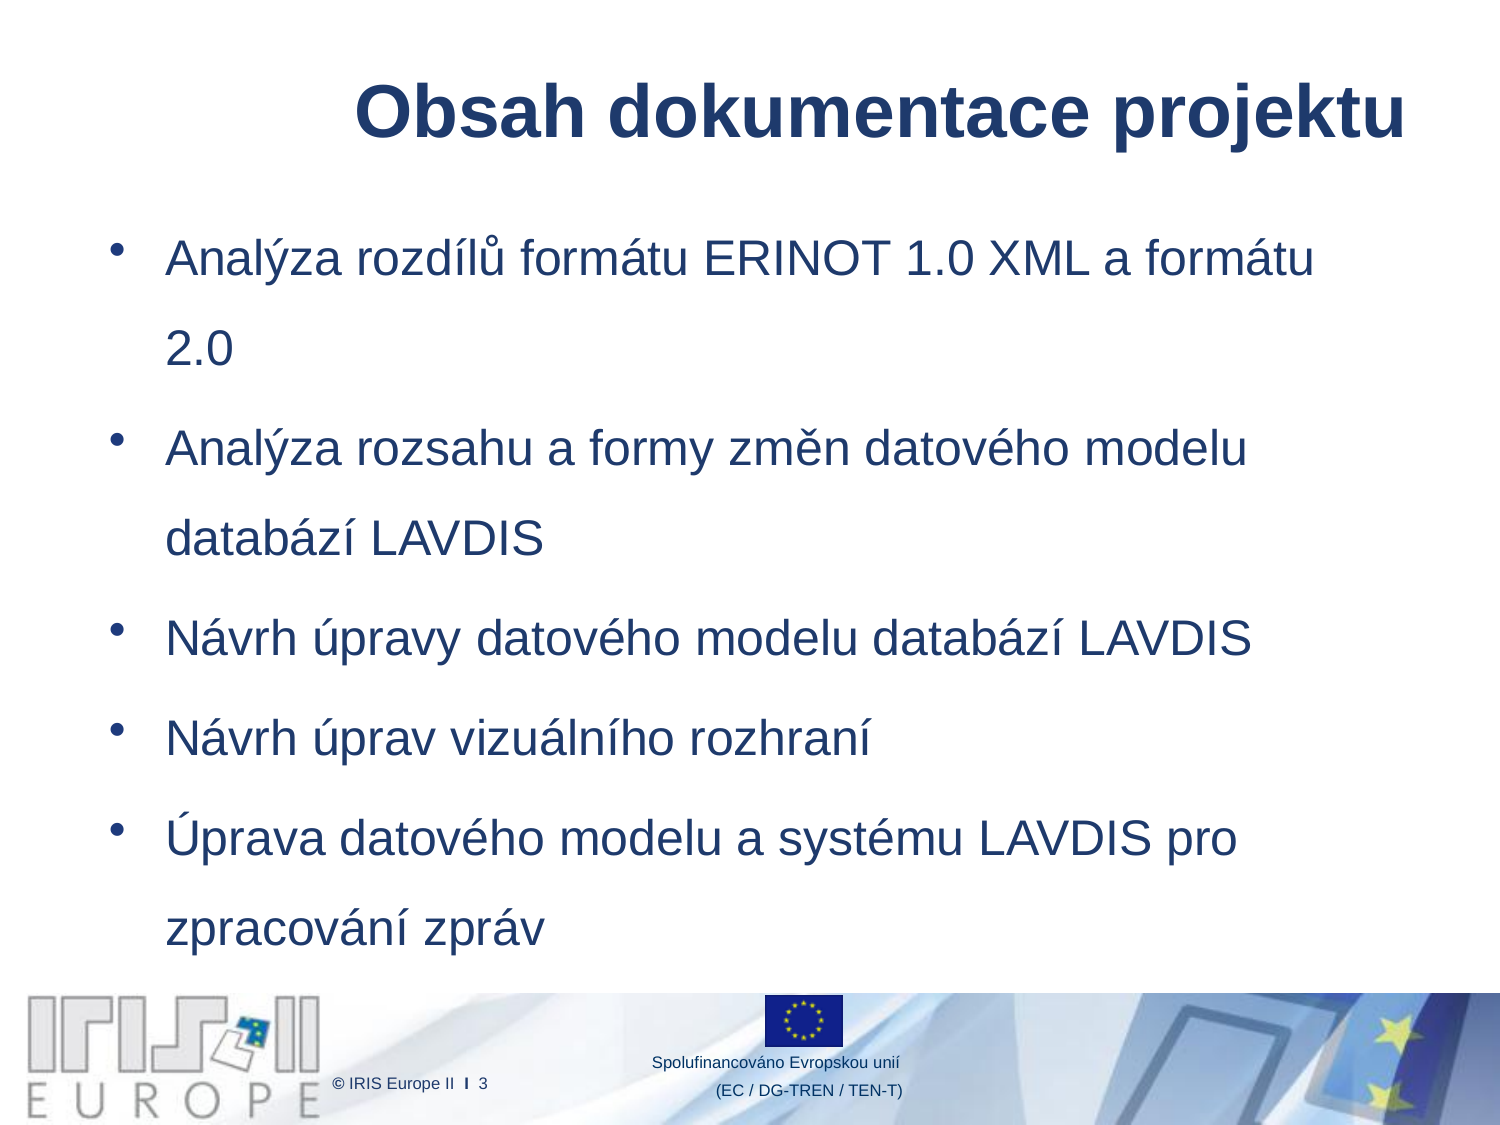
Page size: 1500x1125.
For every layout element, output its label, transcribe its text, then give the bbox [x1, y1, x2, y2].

title Obsah dokumentace projektu [124, 54, 1424, 162]
list Analýza rozdílů formátu ERINOT 1.0 XML a formátu 2.0 Analýza rozsahu a formy změn datového modelu databází LAVDIS Návrh úpravy datového modelu databází LAVDIS Návrh úprav vizuálního rozhraní Úprava datového modelu a systému LAVDIS pro zpracování zpráv [93, 187, 1396, 941]
picture [0, 993, 1500, 1125]
